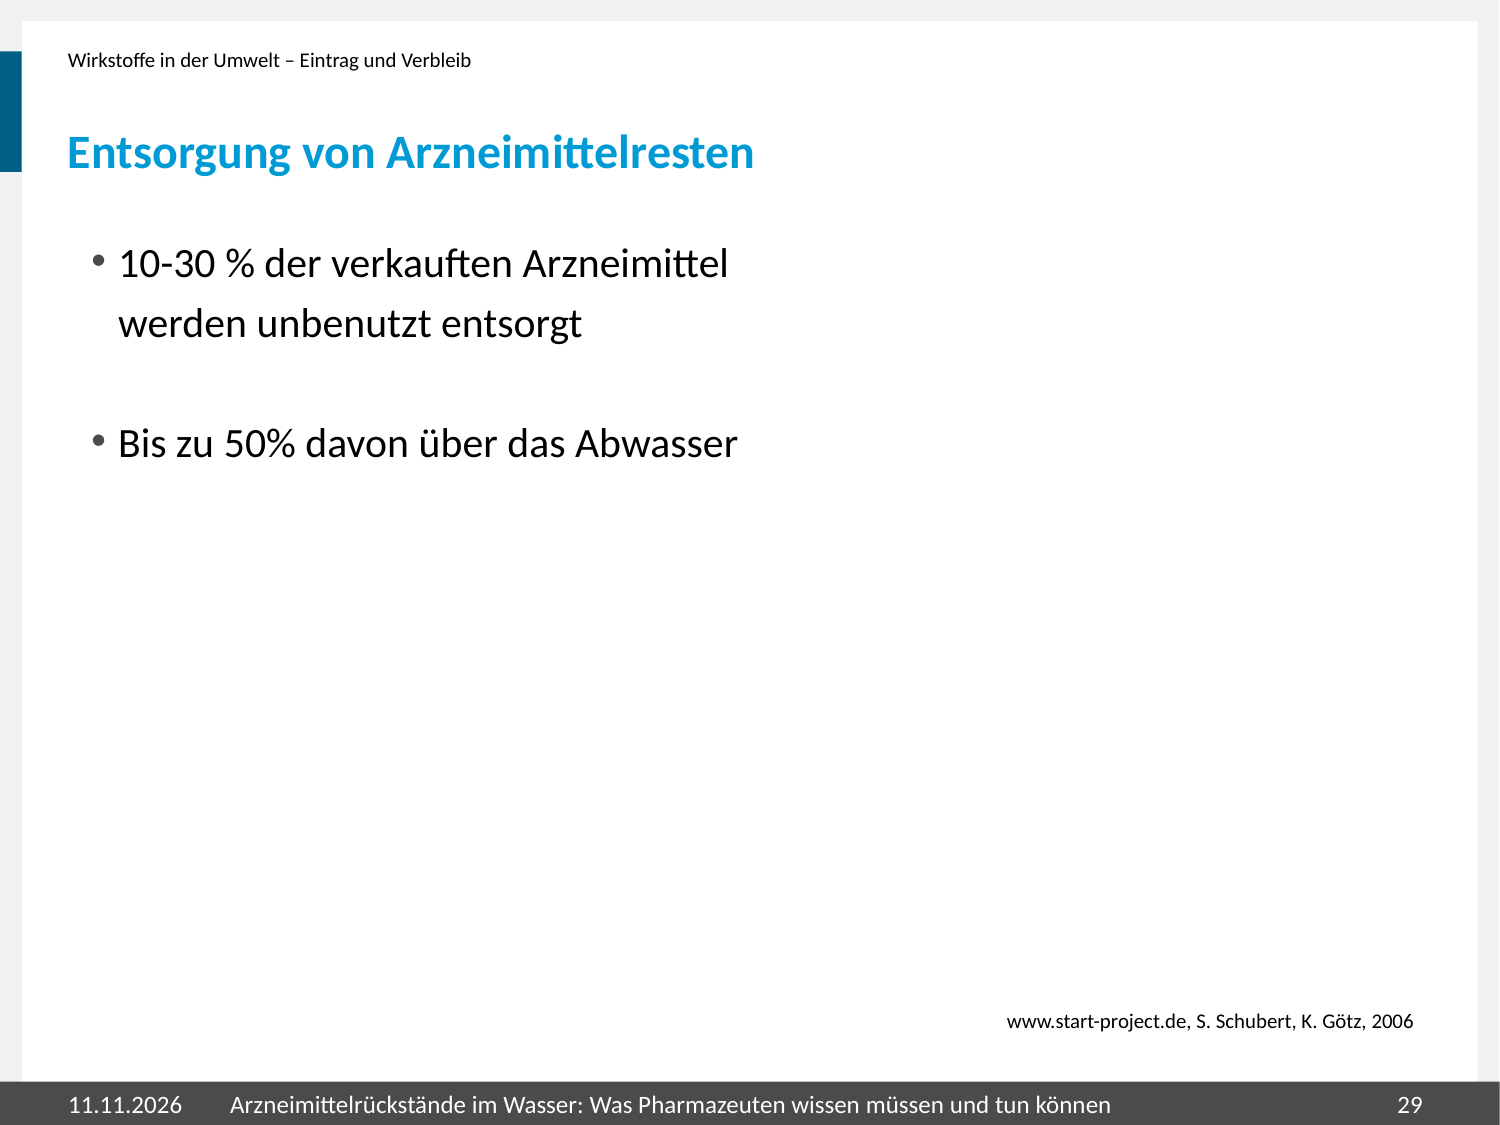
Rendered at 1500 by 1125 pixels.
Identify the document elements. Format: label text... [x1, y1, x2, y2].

title Entsorgung von Arzneimittelresten [67, 77, 1418, 178]
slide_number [68, 1082, 230, 1125]
footer Arzneimittelrückstände im Wasser: Was Pharmazeuten wissen müssen und tun können [230, 1082, 1199, 1125]
list 10-30 % der verkauften Arzneimittel werden unbenutzt entsorgt Bis zu 50% davon über das Abwasser [64, 225, 843, 1024]
text_box www.start-project.de, S. Schubert, K. Götz, 2006 [631, 1000, 1422, 1041]
list Wirkstoffe in der Umwelt – Eintrag und Verbleib [67, 47, 1415, 86]
slide_number 29 [1331, 1082, 1423, 1125]
